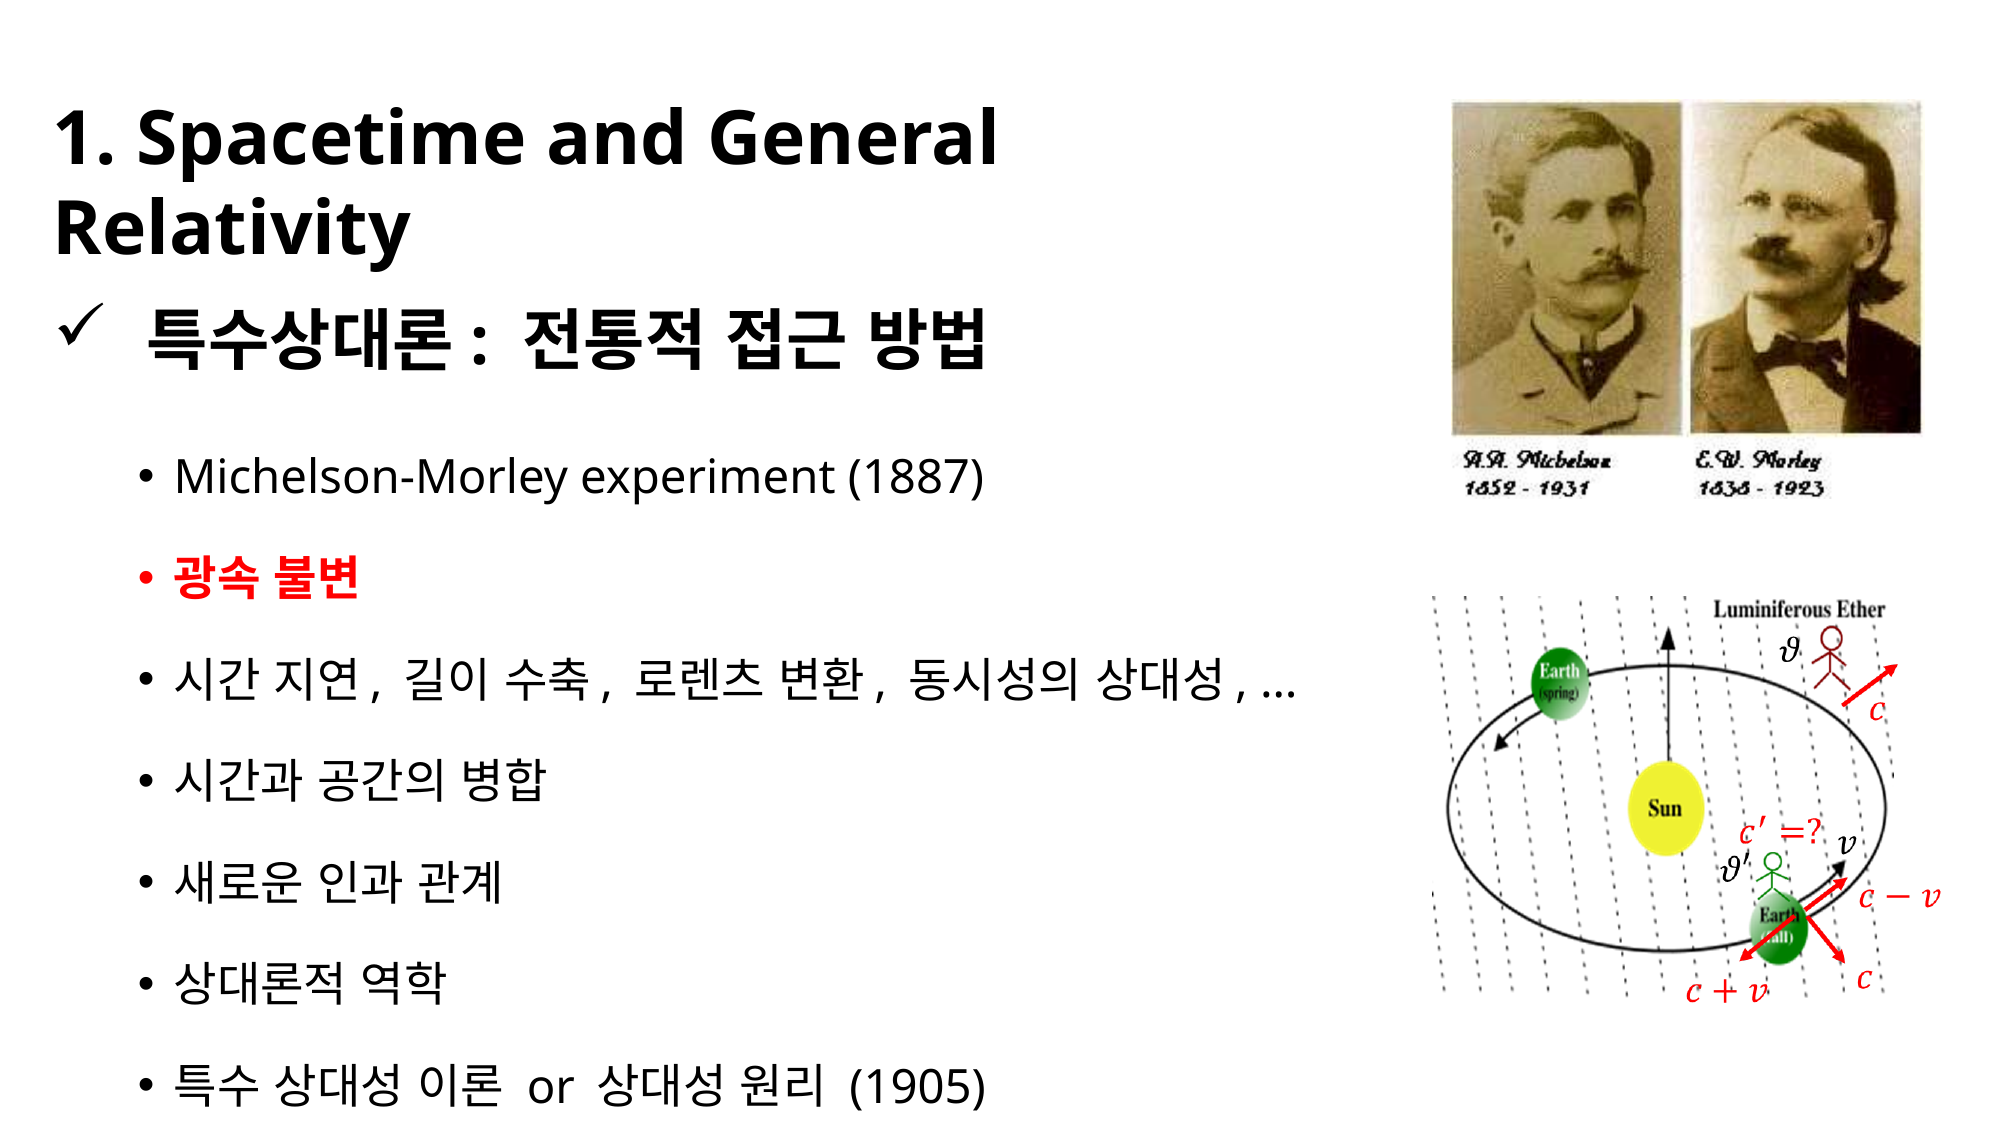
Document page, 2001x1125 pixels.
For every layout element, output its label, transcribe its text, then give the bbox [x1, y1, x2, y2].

title 특수상대론: 전통적 접근 방법 [38, 276, 1451, 411]
picture [1451, 99, 1925, 499]
list Michelson-Morley experiment (1887) 광속 불변 시간 지연, 길이 수축, 로렌츠 변환, 동시성의 상대성, … 시간과 공간의 병합 새로운 인과 관계 상대론적 역학 특수 상대성 이론 or 상대성 원리 (1905) [122, 411, 1848, 1125]
picture [1416, 596, 1960, 1026]
text_box 1. Spacetime and General Relativity [37, 81, 1376, 277]
